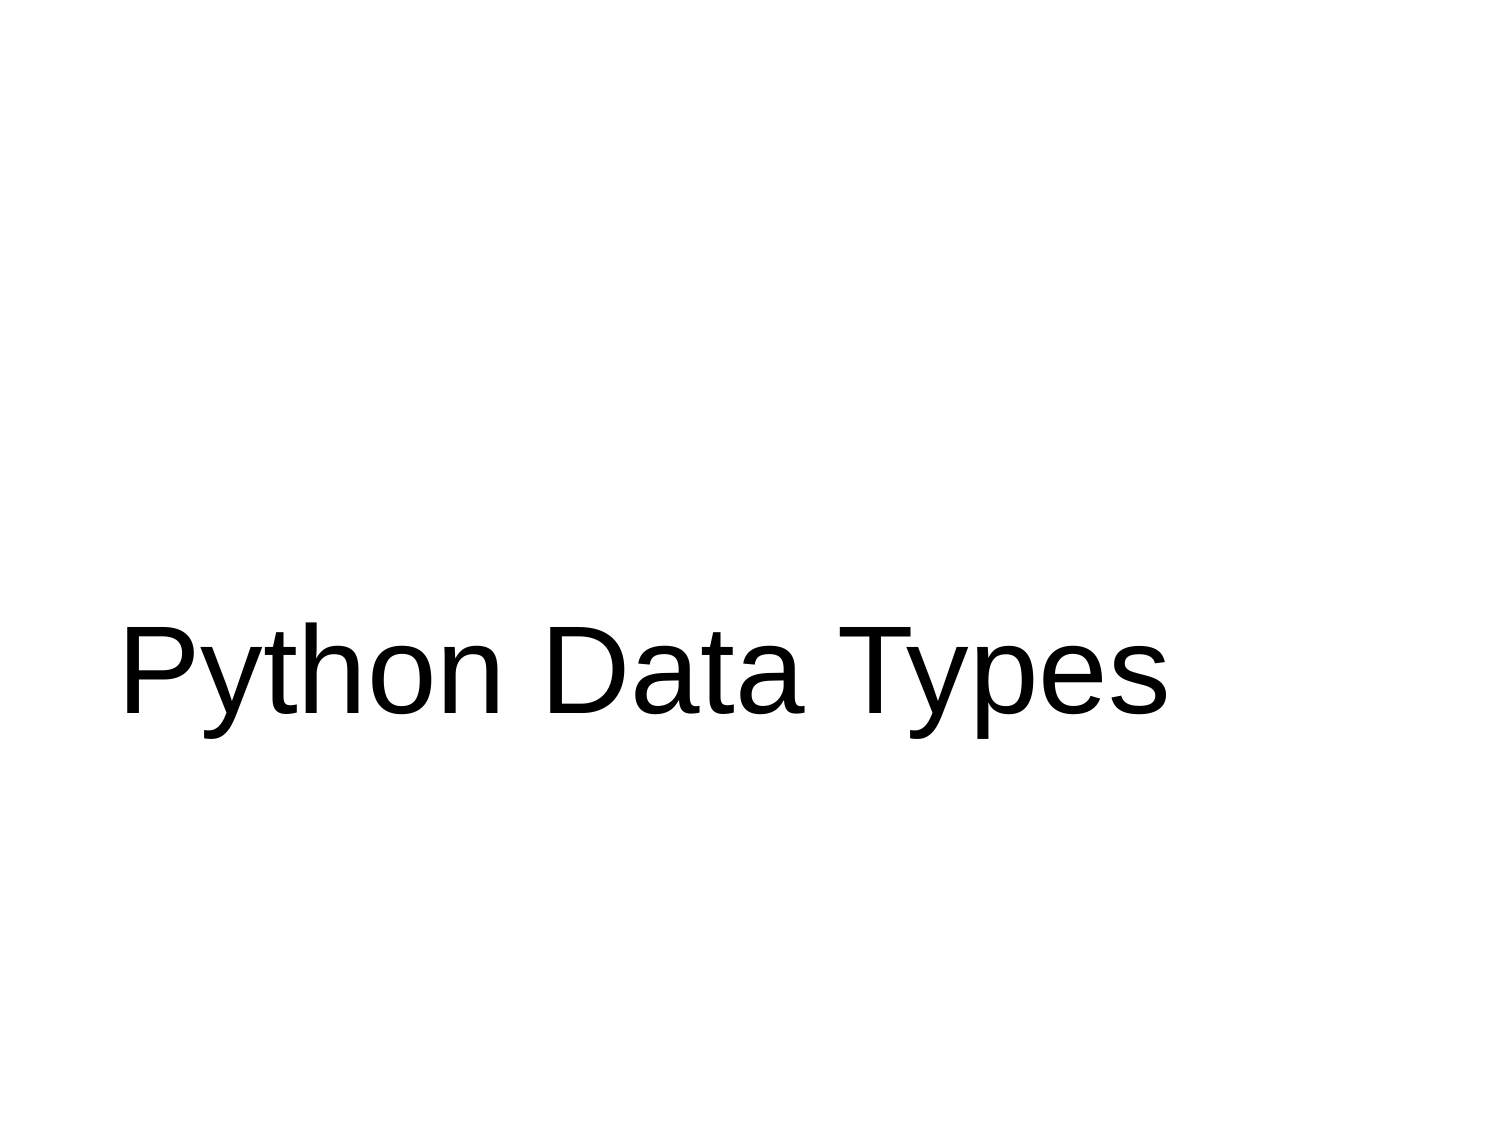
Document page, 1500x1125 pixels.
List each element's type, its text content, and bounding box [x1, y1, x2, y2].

title Python Data Types [102, 280, 1397, 749]
